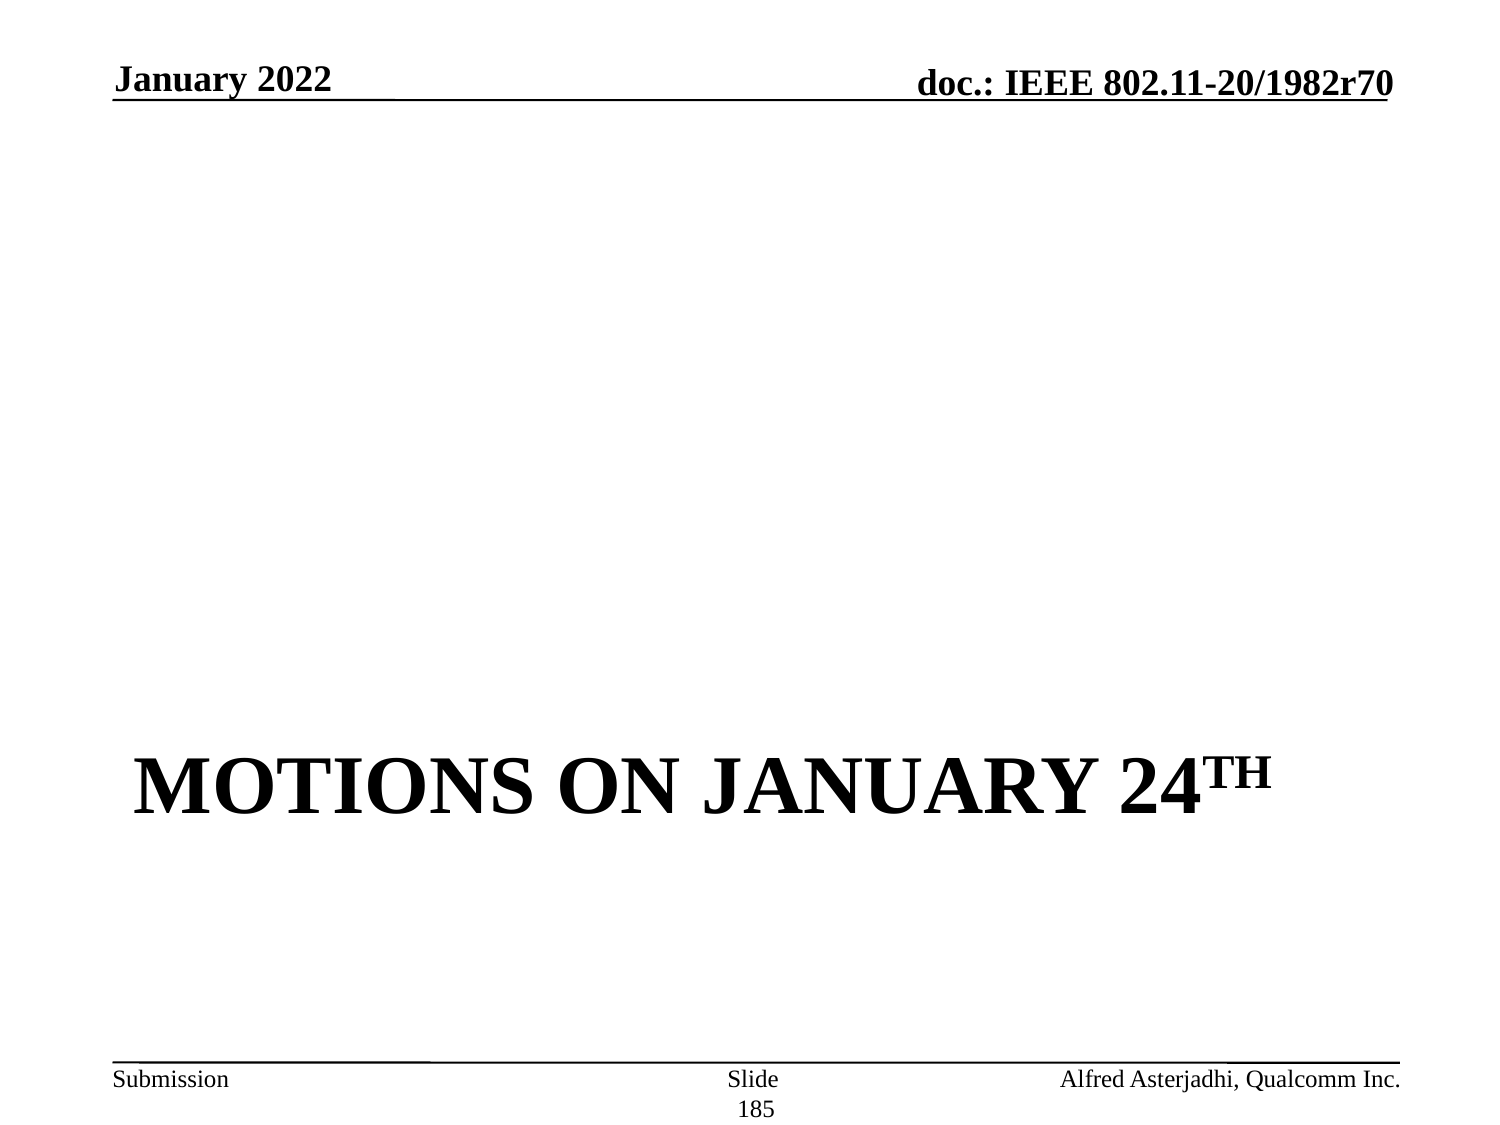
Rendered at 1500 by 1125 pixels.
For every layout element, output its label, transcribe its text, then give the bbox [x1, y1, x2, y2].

footer Alfred Asterjadhi, Qualcomm Inc. [878, 1061, 1402, 1093]
slide_number Slide 185 [712, 1061, 800, 1123]
title Motions on January 24th [118, 722, 1394, 947]
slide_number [114, 54, 423, 100]
